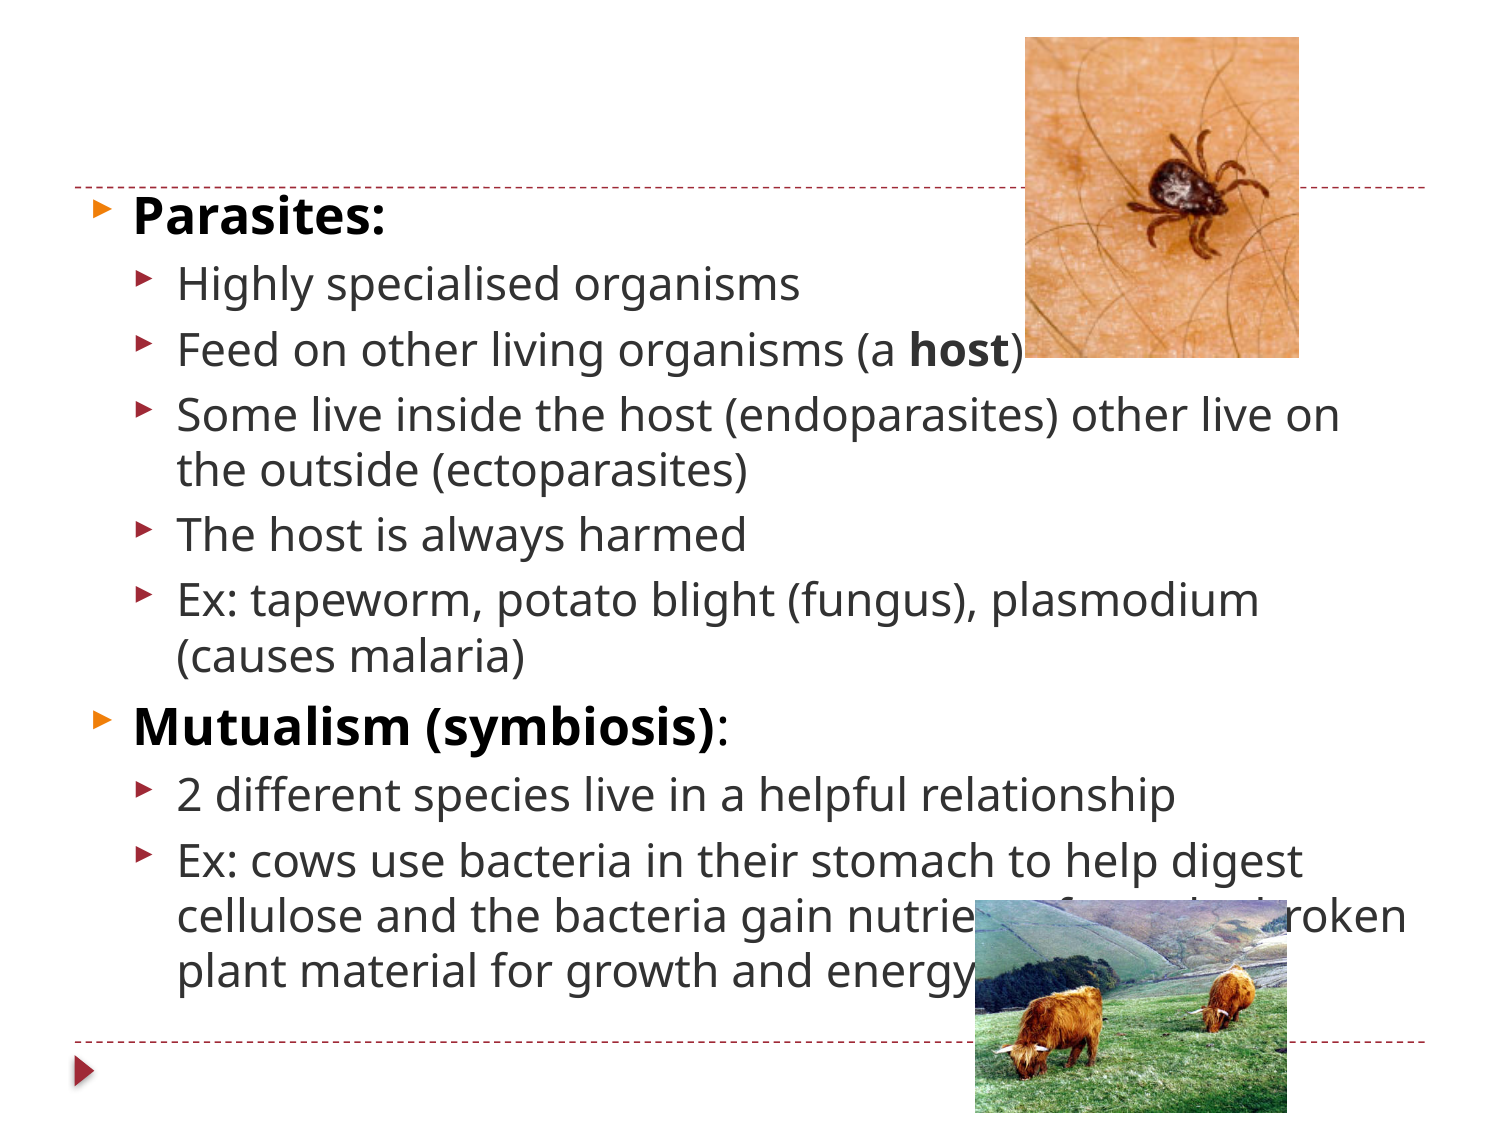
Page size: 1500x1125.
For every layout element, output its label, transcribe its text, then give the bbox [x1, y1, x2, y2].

picture [1024, 37, 1299, 358]
list Parasites: Highly specialised organisms Feed on other living organisms (a host) Some live inside the host (endoparasites) other live on the outside (ectoparasites) The host is always harmed Ex: tapeworm, potato blight (fungus), plasmodium (causes malaria) Mutualism (symbiosis): 2 different species live in a helpful relationship Ex: cows use bacteria in their stomach to help digest cellulose and the bacteria gain nutrients from the broken plant material for growth and energy [75, 174, 1425, 1010]
picture [974, 900, 1288, 1113]
